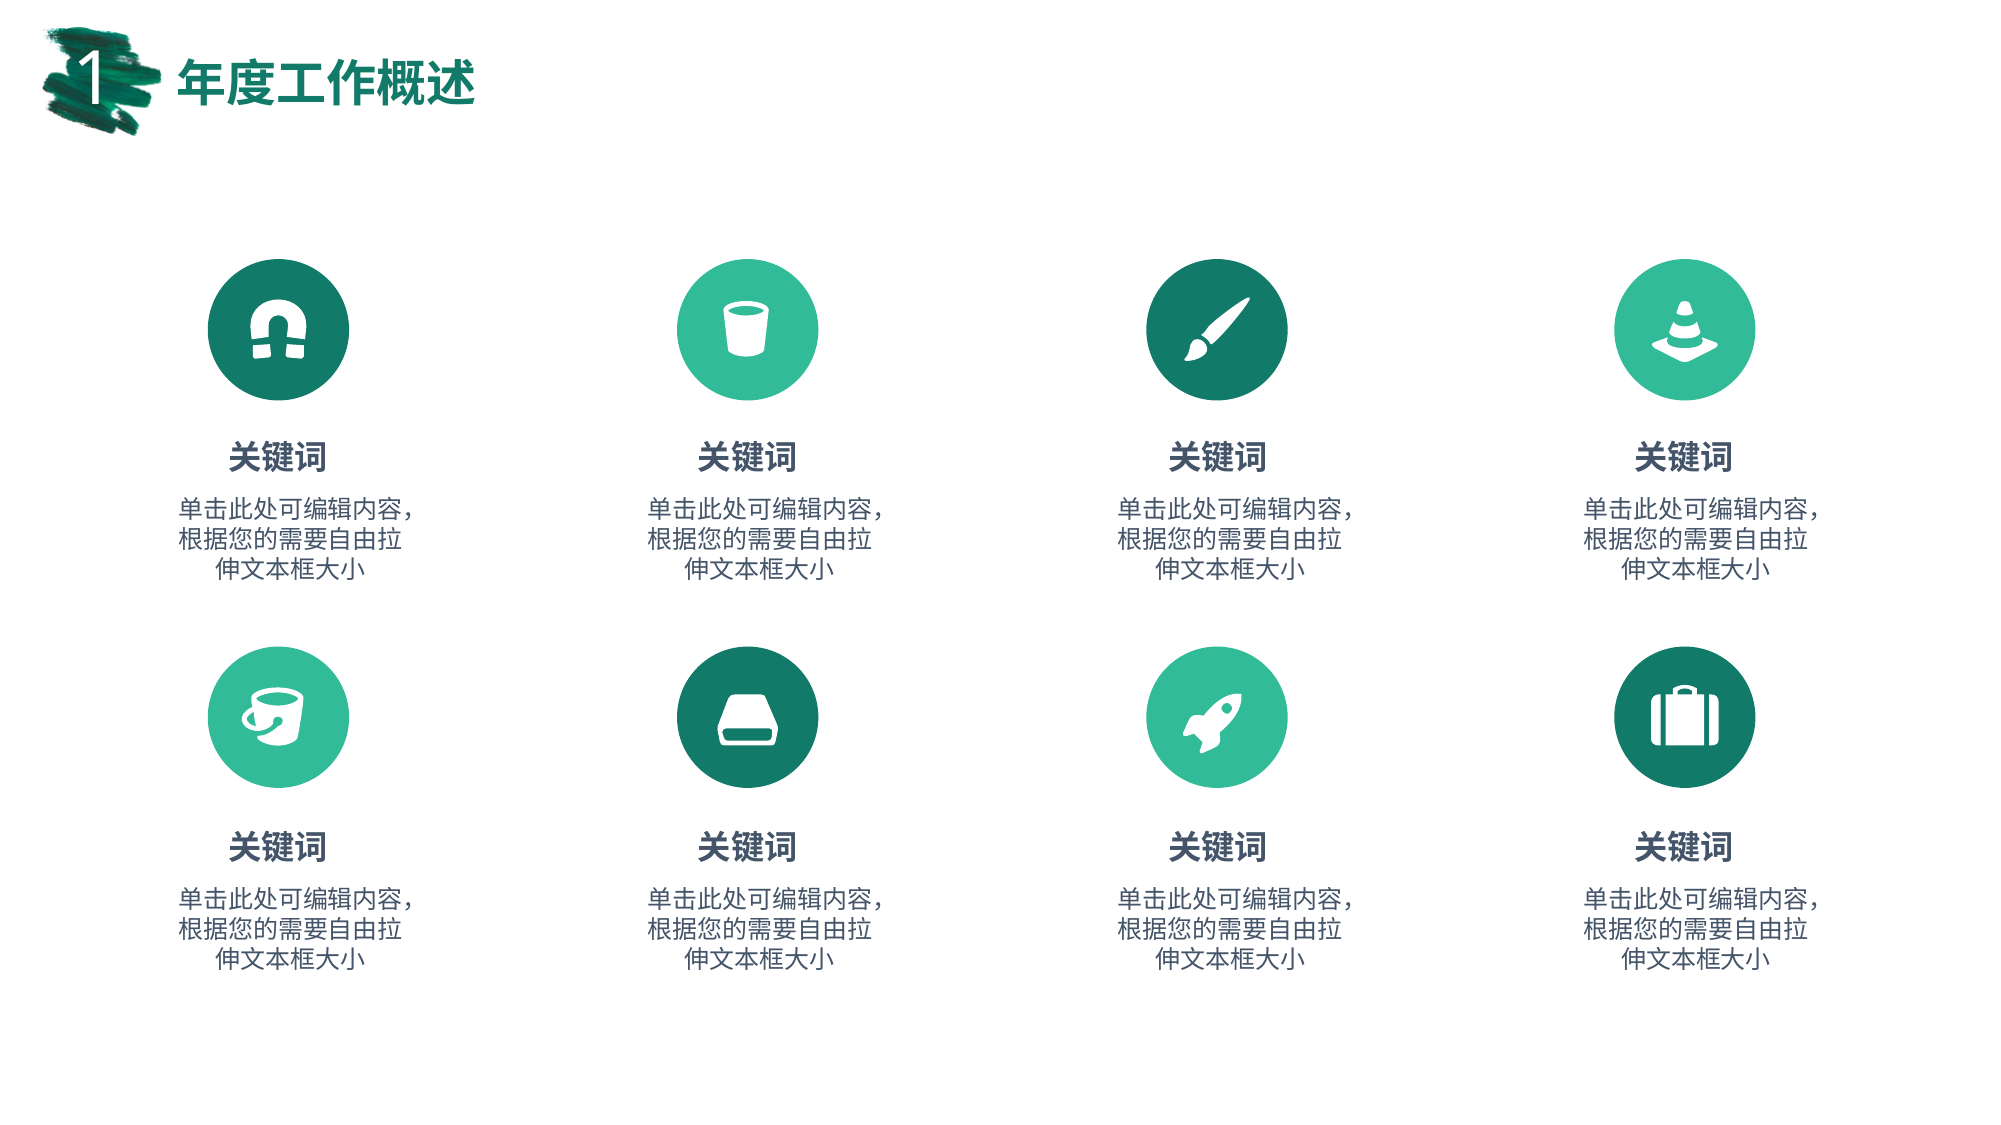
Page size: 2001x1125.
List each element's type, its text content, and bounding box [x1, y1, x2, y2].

text_box [1651, 694, 1661, 746]
text_box [1184, 339, 1208, 361]
text_box [207, 646, 350, 788]
text_box [1201, 297, 1250, 345]
text_box 关键词 [1026, 826, 1411, 867]
text_box 关键词 [1026, 436, 1411, 477]
text_box 单击此处可编辑内容，根据您的需要自由拉伸文本框大小 [1582, 493, 1810, 584]
text_box 关键词 [555, 826, 940, 867]
text_box [250, 299, 307, 340]
text_box [1614, 259, 1756, 401]
text_box 关键词 [1492, 826, 1876, 867]
text_box [1669, 321, 1701, 339]
text_box 关键词 [555, 436, 940, 477]
text_box 单击此处可编辑内容，根据您的需要自由拉伸文本框大小 [1582, 883, 1810, 974]
text_box 单击此处可编辑内容，根据您的需要自由拉伸文本框大小 [1116, 883, 1344, 974]
text_box [1614, 646, 1756, 788]
text_box 单击此处可编辑内容，根据您的需要自由拉伸文本框大小 [177, 883, 405, 974]
text_box [1146, 259, 1288, 401]
text_box 单击此处可编辑内容，根据您的需要自由拉伸文本框大小 [646, 493, 874, 584]
text_box [1651, 337, 1718, 363]
text_box [1146, 646, 1288, 788]
text_box [207, 259, 350, 401]
text_box 年度工作概述 [168, 43, 533, 119]
text_box [677, 646, 819, 788]
text_box [677, 259, 819, 401]
text_box [285, 344, 304, 359]
text_box [1676, 301, 1694, 316]
text_box [1665, 684, 1705, 746]
picture [42, 25, 163, 136]
text_box 单击此处可编辑内容，根据您的需要自由拉伸文本框大小 [1116, 493, 1344, 584]
text_box [252, 344, 272, 359]
text_box 关键词 [86, 826, 471, 867]
text_box 关键词 [1492, 436, 1876, 477]
text_box 关键词 [86, 436, 471, 477]
text_box [1182, 693, 1242, 754]
text_box [241, 687, 304, 746]
text_box 单击此处可编辑内容，根据您的需要自由拉伸文本框大小 [646, 883, 874, 974]
text_box [723, 301, 769, 357]
text_box 单击此处可编辑内容，根据您的需要自由拉伸文本框大小 [177, 493, 405, 584]
text_box [1709, 694, 1719, 746]
text_box [717, 694, 778, 746]
